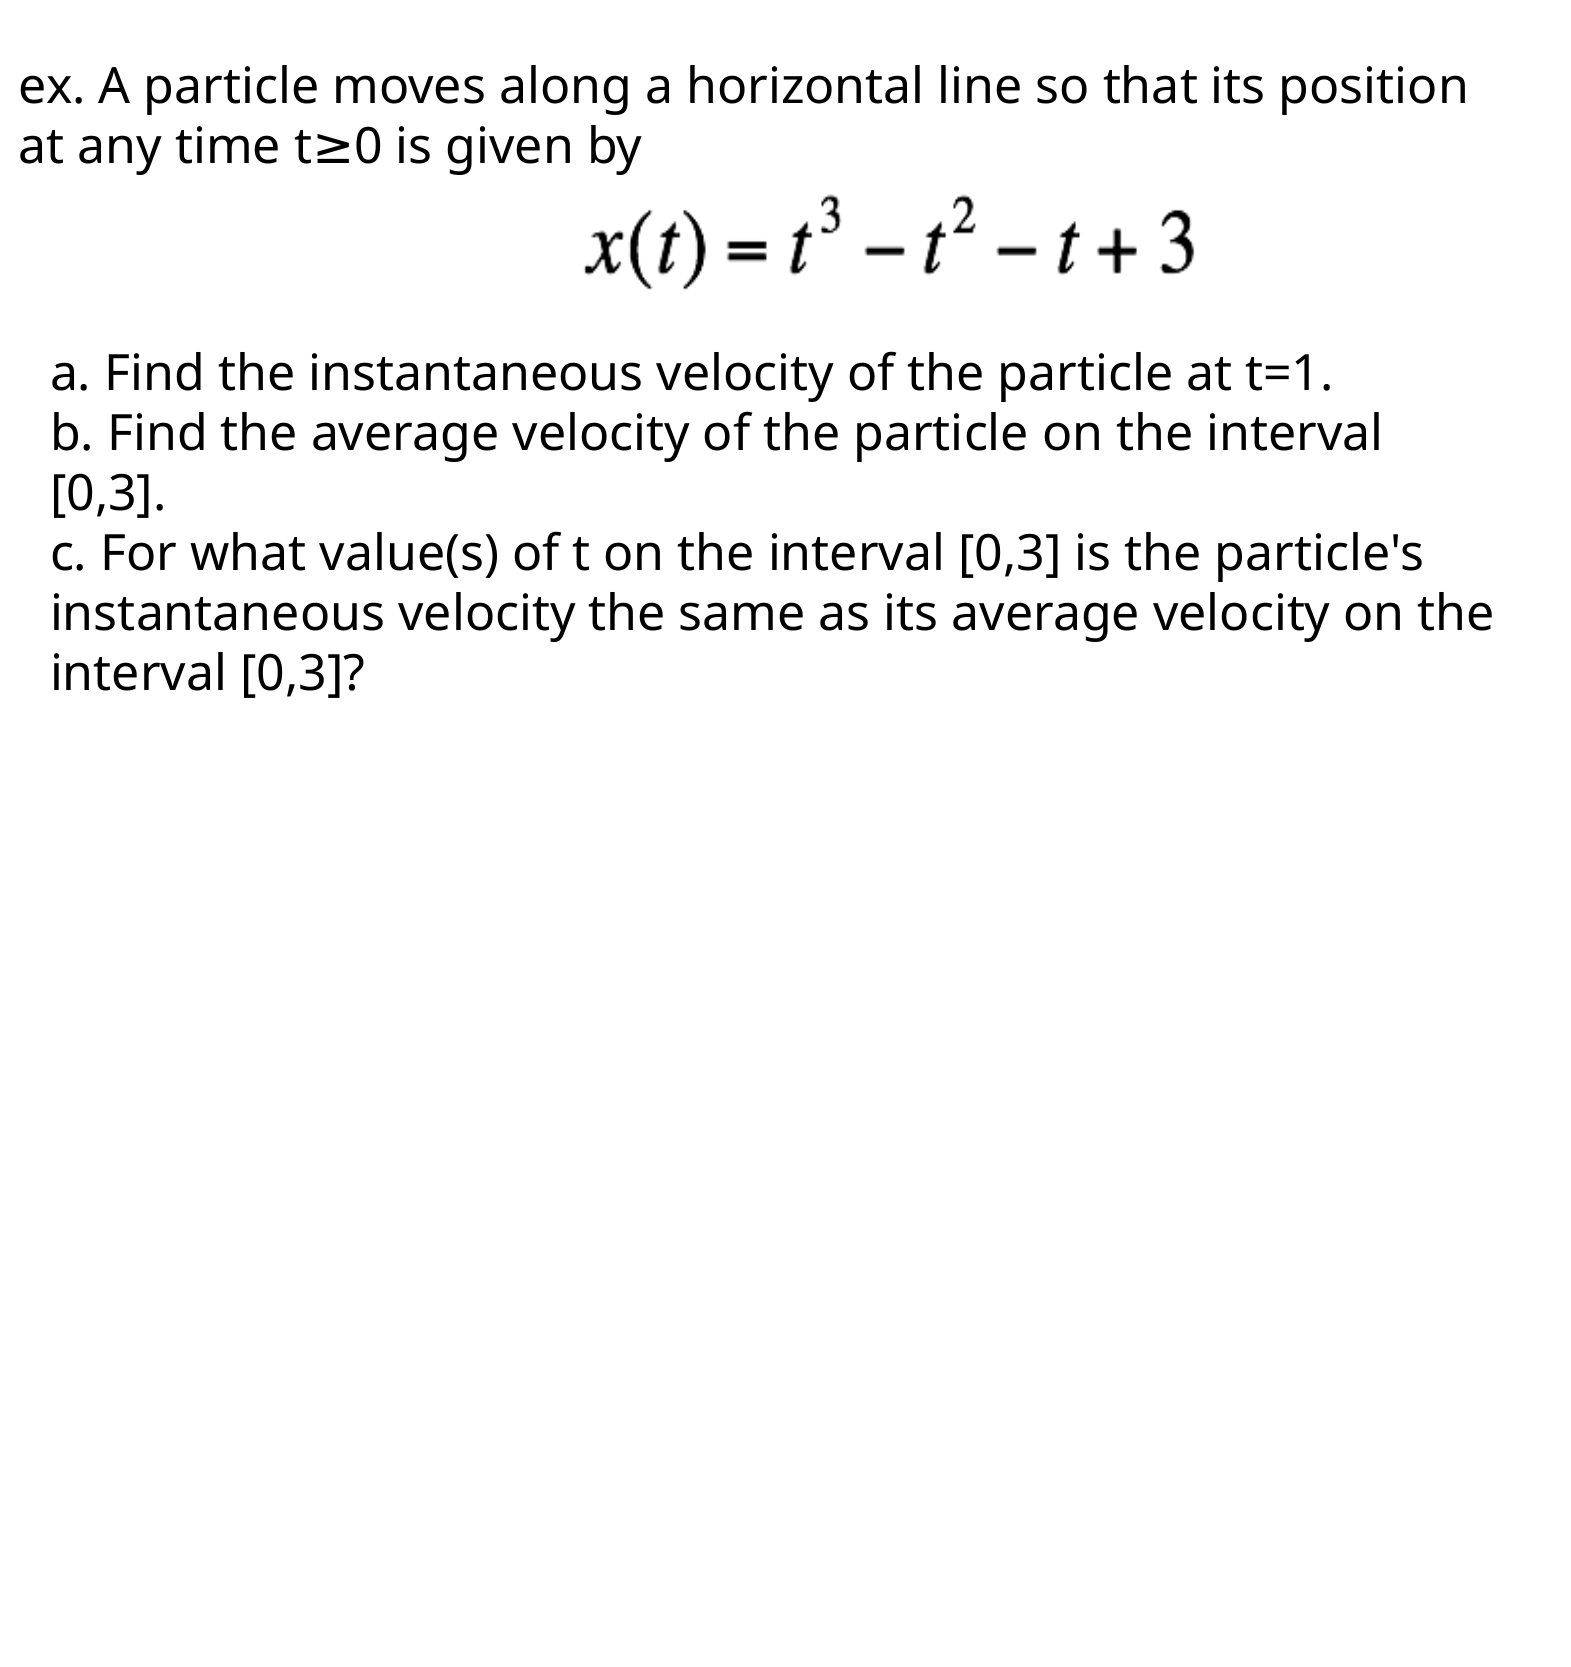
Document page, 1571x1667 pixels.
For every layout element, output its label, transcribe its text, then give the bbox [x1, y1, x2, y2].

text_box ex. A particle moves along a horizontal line so that its position at any time t≥0 is given by [3, 46, 1489, 182]
picture [572, 182, 1204, 296]
text_box a. Find the instantaneous velocity of the particle at t=1. b. Find the average velocity of the particle on the interval [0,3]. c. For what value(s) of t on the interval [0,3] is the particle's instantaneous velocity the same as its average velocity on the interval [0,3]? [35, 333, 1520, 708]
